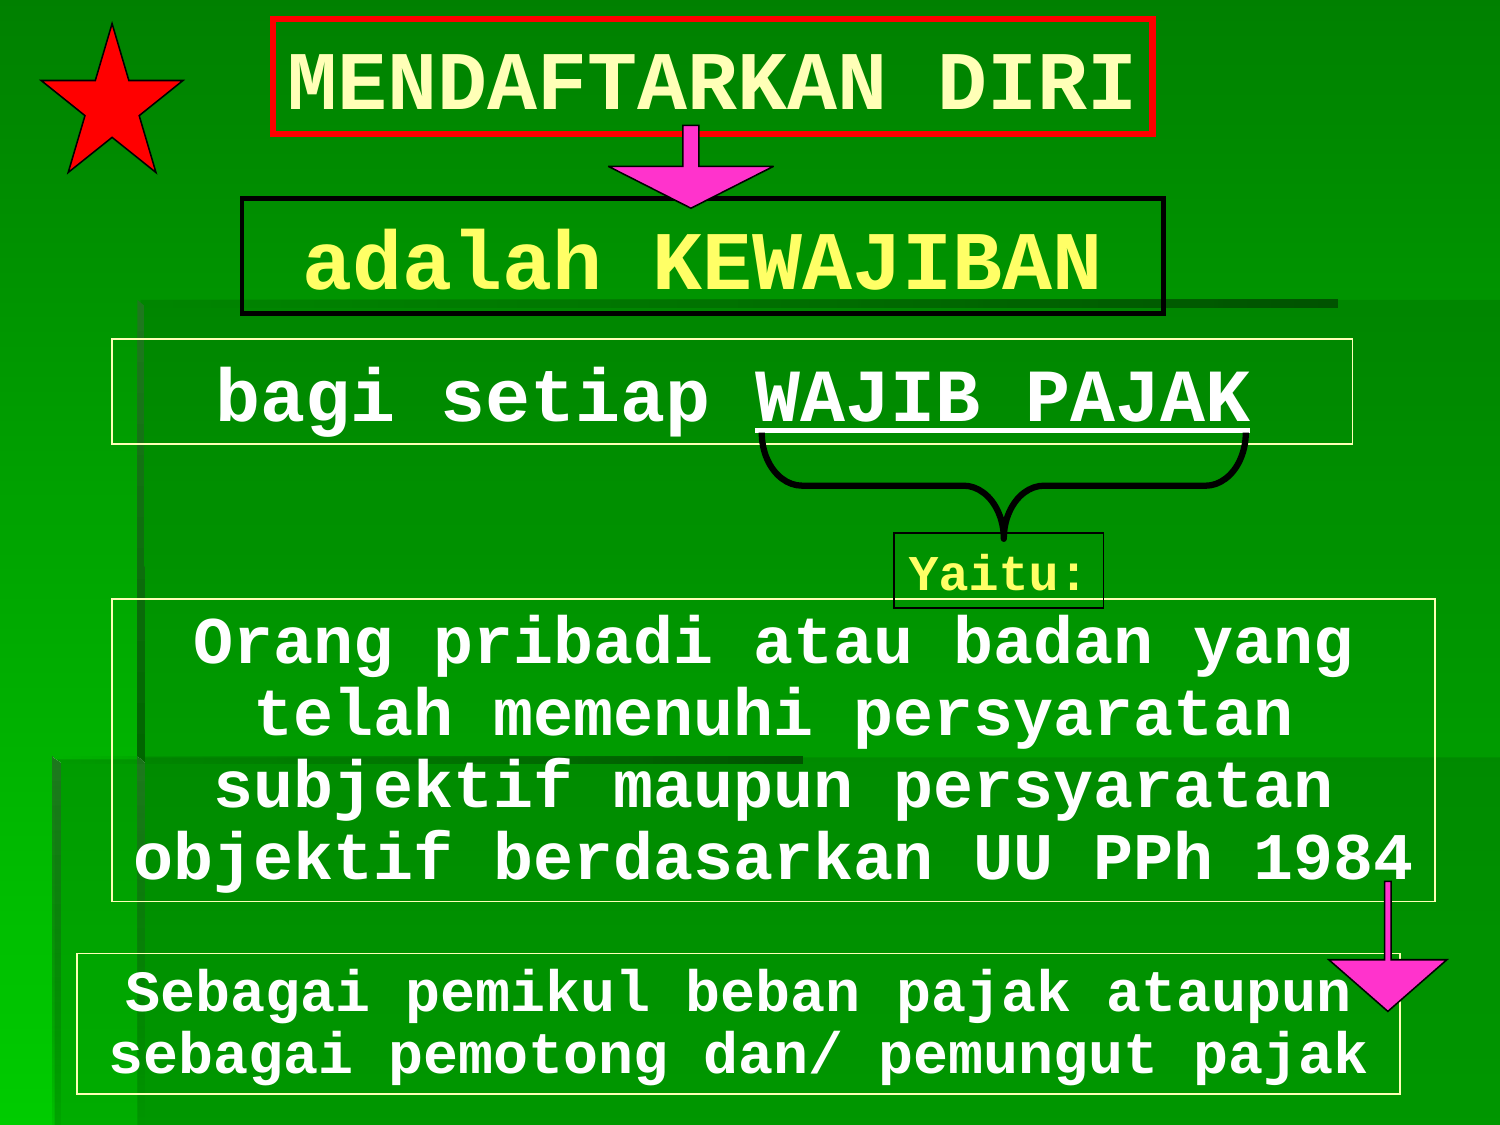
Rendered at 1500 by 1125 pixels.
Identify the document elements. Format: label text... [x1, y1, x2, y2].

text_box MENDAFTARKAN DIRI [272, 19, 1153, 134]
text_box [761, 432, 1246, 533]
text_box [41, 23, 184, 173]
text_box [608, 125, 774, 209]
text_box [1328, 881, 1447, 1012]
text_box Orang pribadi atau badan yang telah memenuhi persyaratan subjektif maupun persyaratan objektif berdasarkan UU PPh 1984 [112, 598, 1436, 902]
text_box bagi setiap WAJIB PAJAK [112, 338, 1353, 444]
text_box adalah KEWAJIBAN [242, 198, 1164, 314]
text_box Sebagai pemikul beban pajak ataupun sebagai pemotong dan/ pemungut pajak [76, 953, 1400, 1095]
text_box Yaitu: [893, 533, 1104, 608]
